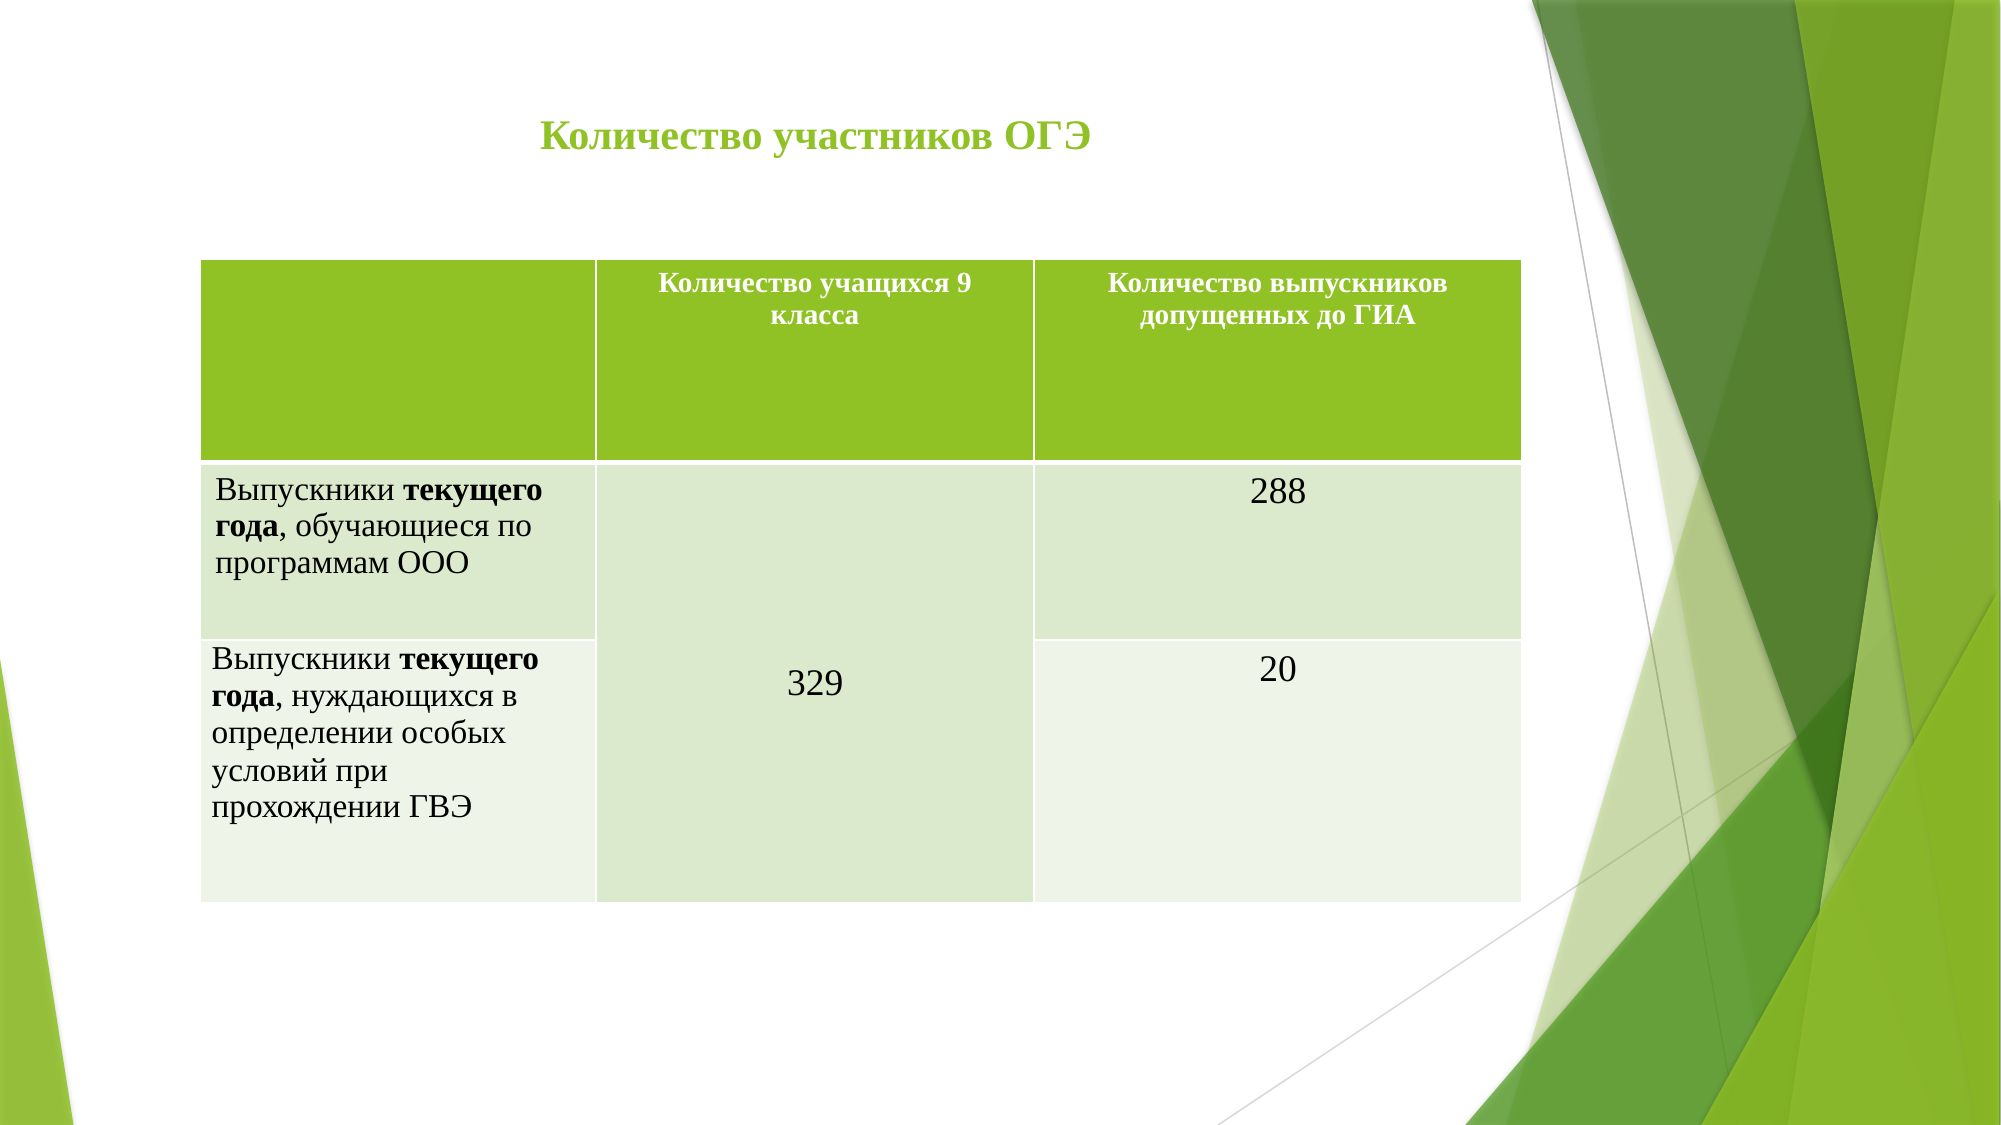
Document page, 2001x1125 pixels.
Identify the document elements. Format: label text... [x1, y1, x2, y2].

title Количество участников ОГЭ [111, 99, 1522, 317]
table_header Количество учащихся 9 класса [597, 260, 1033, 460]
table_cell Выпускники текущего года, нуждающихся в определении особых условий при прохождении ГВЭ [201, 641, 595, 902]
table_cell 329 [597, 465, 1033, 902]
table_header Количество выпускников допущенных до ГИА [1035, 260, 1521, 460]
table_cell 20 [1035, 641, 1521, 902]
table_cell 288 [1035, 465, 1521, 639]
table_cell Выпускники текущего года, обучающиеся по программам ООО [201, 465, 595, 639]
table_header [201, 260, 595, 460]
